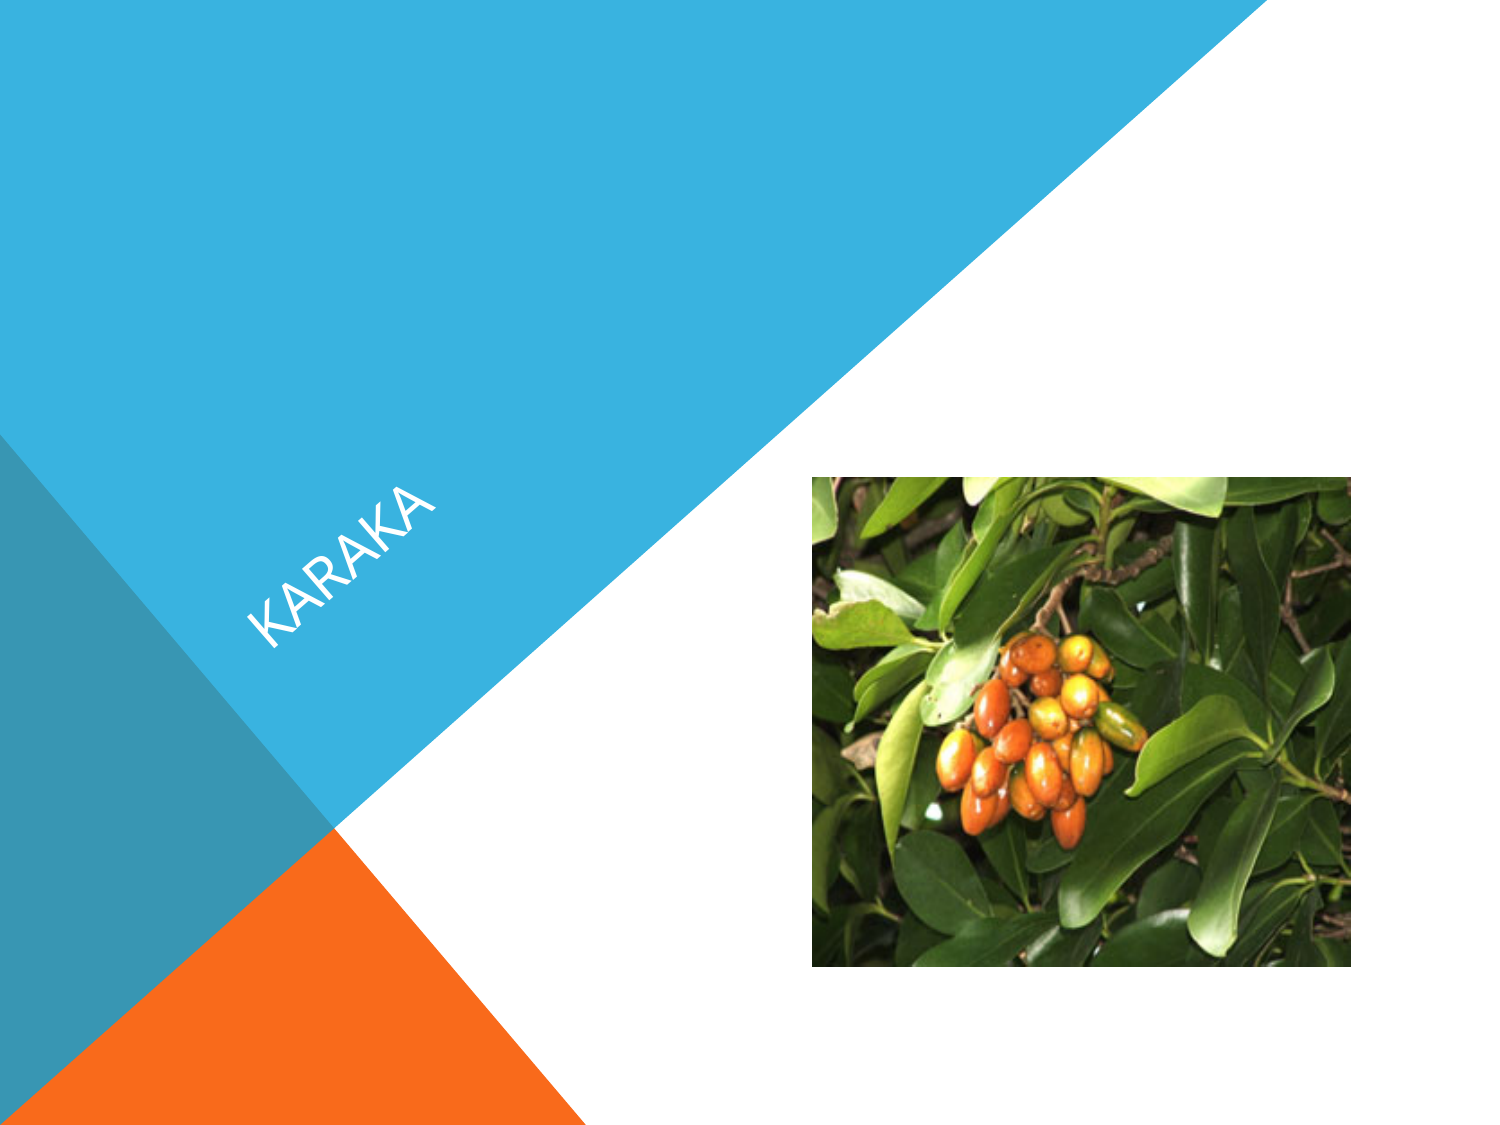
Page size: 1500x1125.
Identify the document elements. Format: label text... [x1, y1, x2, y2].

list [812, 476, 1351, 968]
title Karaka [150, 0, 913, 671]
